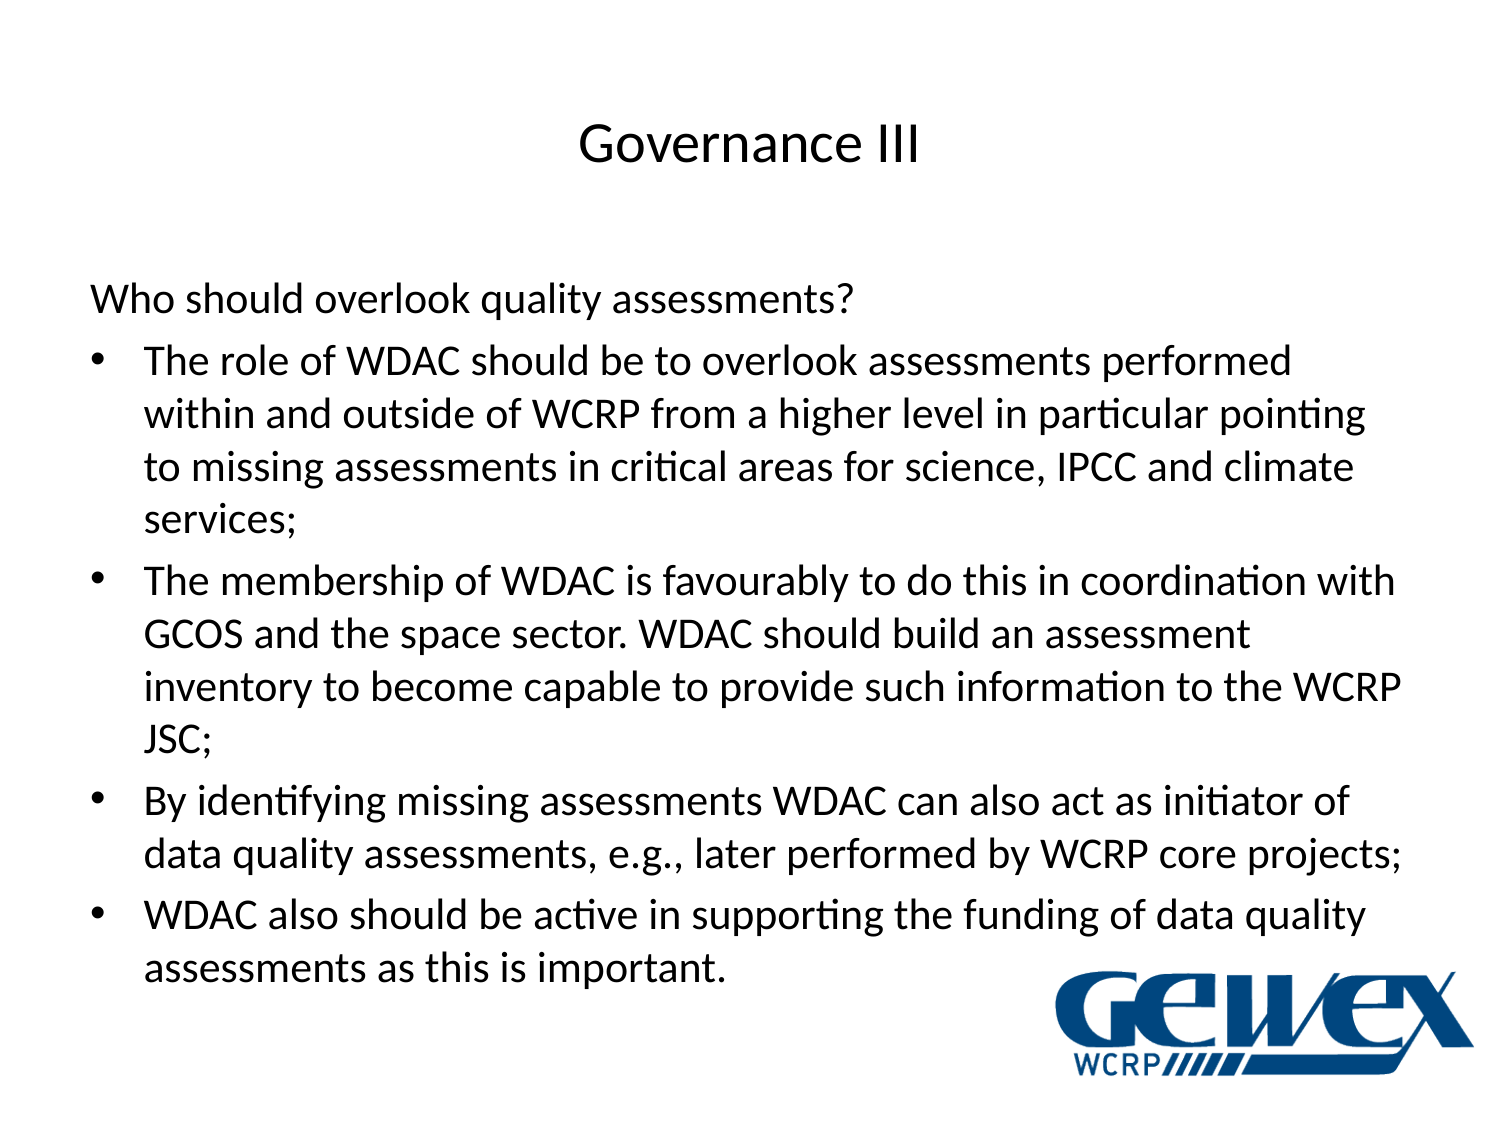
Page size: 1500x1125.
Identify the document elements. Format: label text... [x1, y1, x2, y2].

title Governance III [75, 45, 1425, 233]
picture [1027, 939, 1500, 1125]
list Who should overlook quality assessments? The role of WDAC should be to overlook assessments performed within and outside of WCRP from a higher level in particular pointing to missing assessments in critical areas for science, IPCC and climate services; The membership of WDAC is favourably to do this in coordination with GCOS and the space sector. WDAC should build an assessment inventory to become capable to provide such information to the WCRP JSC; By identifying missing assessments WDAC can also act as initiator of data quality assessments, e.g., later performed by WCRP core projects; WDAC also should be active in supporting the funding of data quality assessments as this is important. [75, 262, 1425, 1005]
